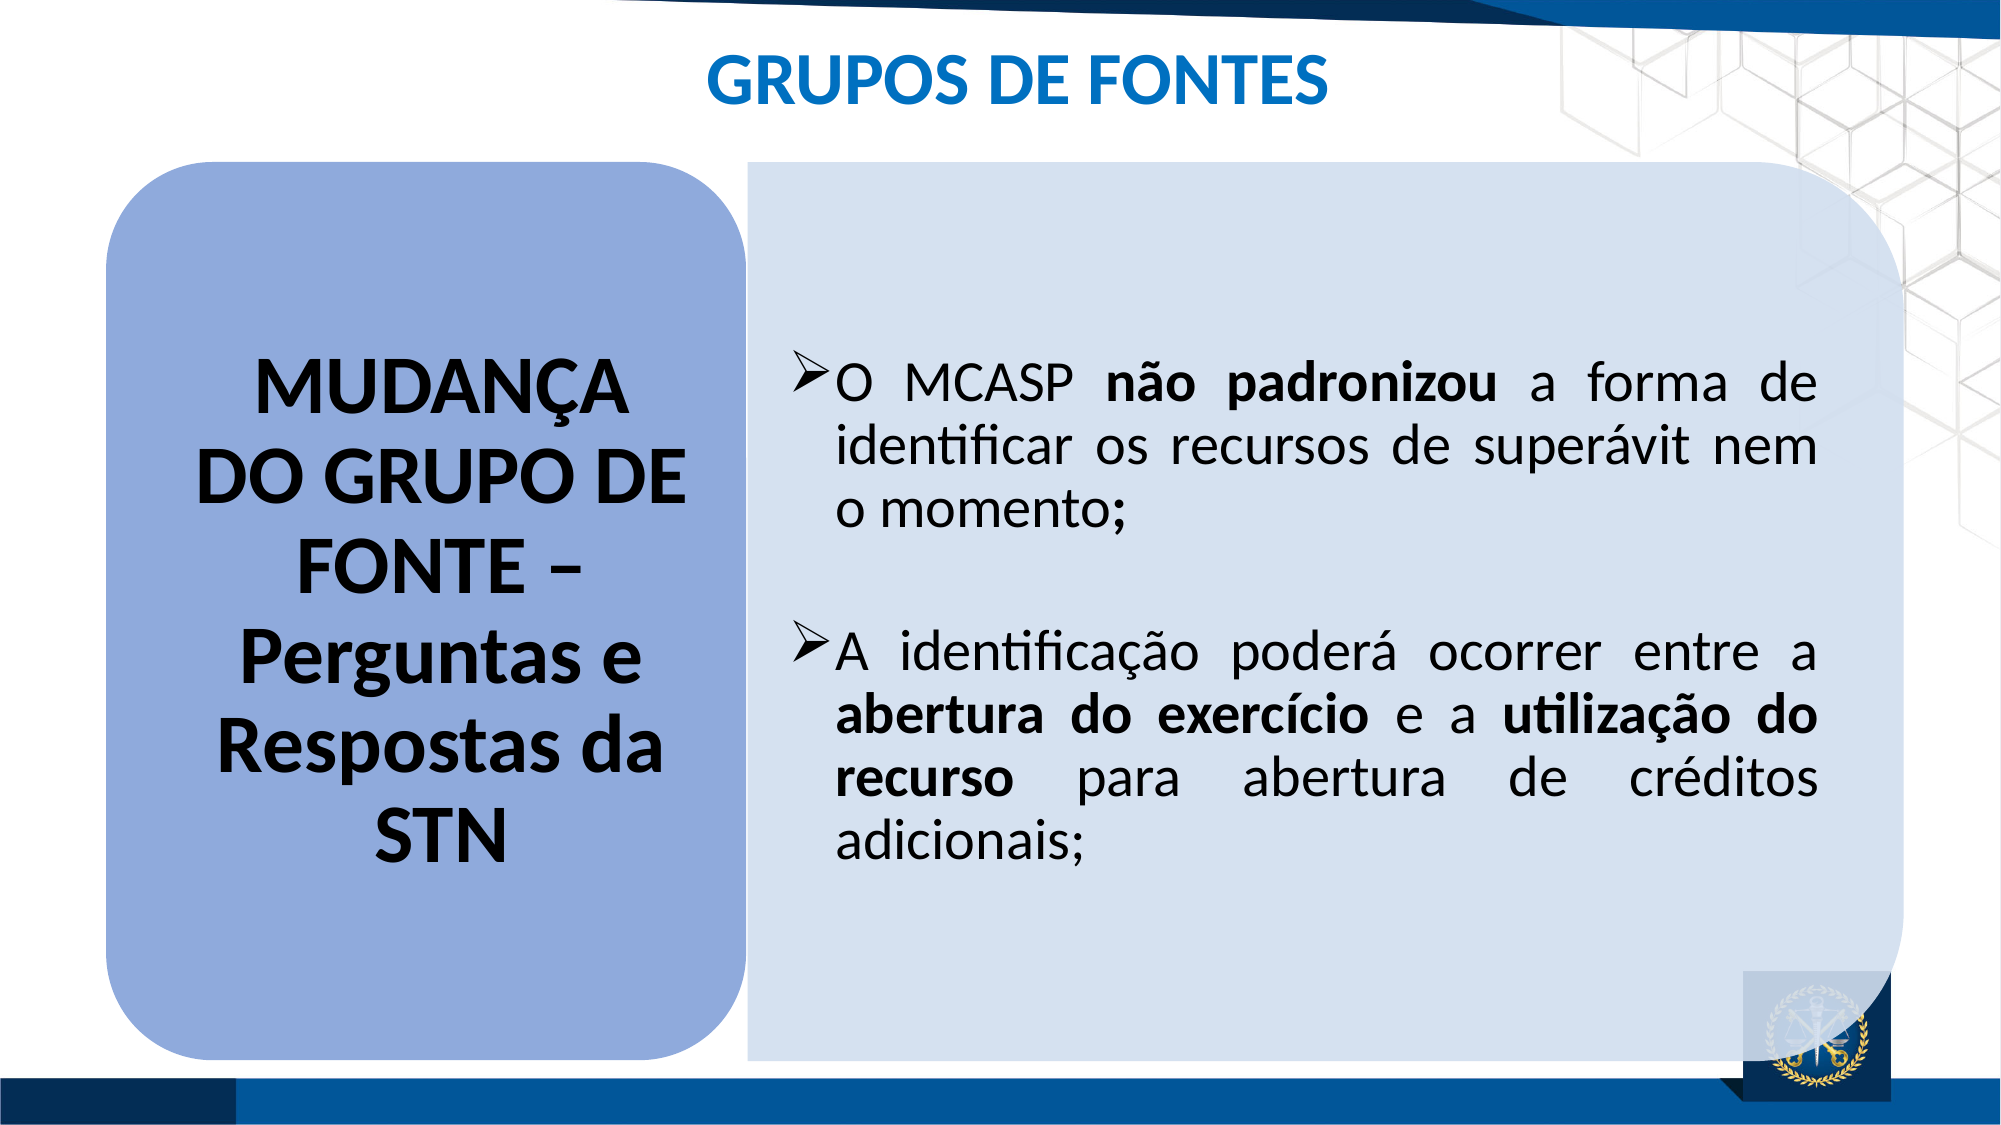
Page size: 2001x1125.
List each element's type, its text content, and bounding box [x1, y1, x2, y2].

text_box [70, 161, 1931, 1062]
picture [0, 0, 2001, 1125]
text_box GRUPOS DE FONTES [127, 22, 1911, 128]
